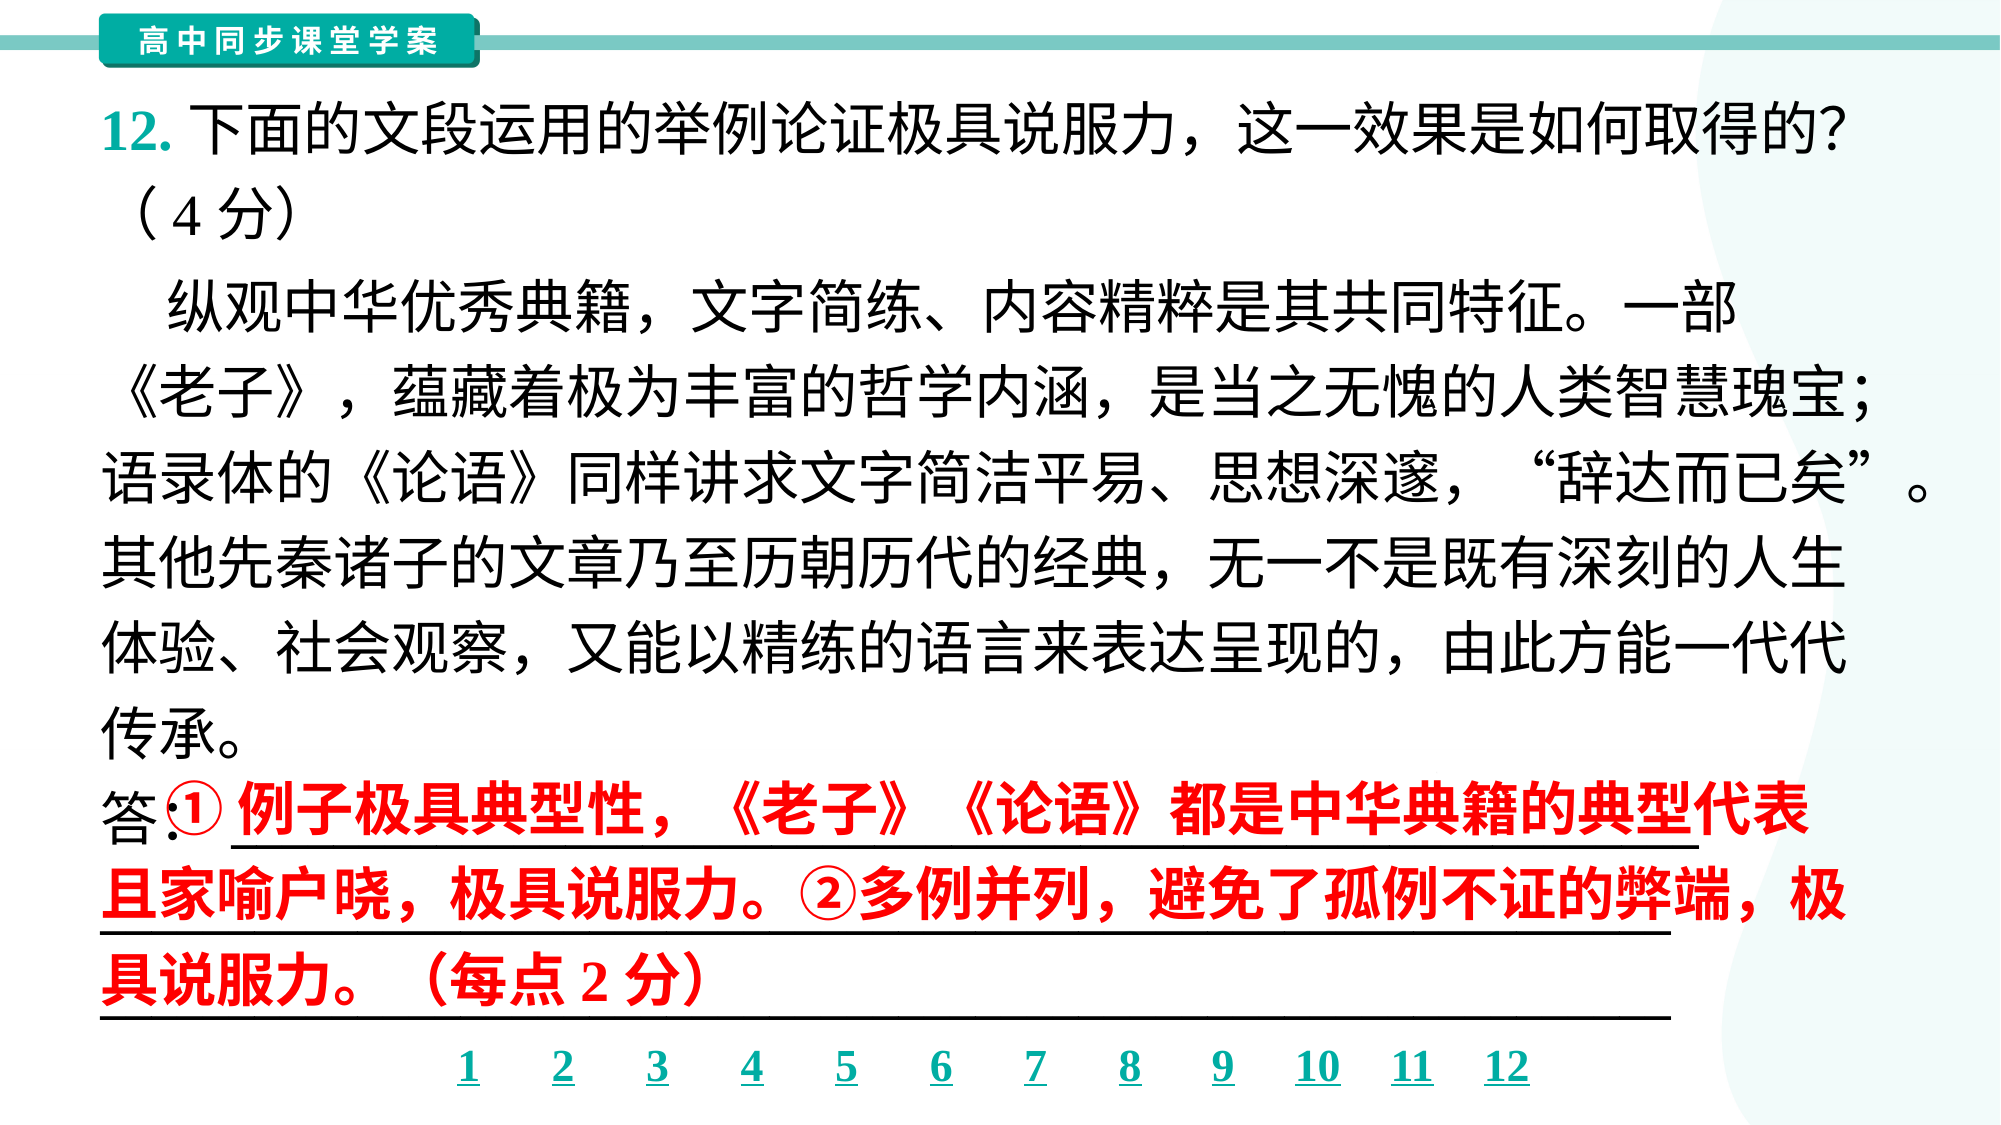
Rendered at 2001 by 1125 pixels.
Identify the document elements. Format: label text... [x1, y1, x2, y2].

text_box 纵观中华优秀典籍，文字简练、内容精粹是其共同特征。一部 《老子》，蕴藏着极为丰富的哲学内涵，是当之无愧的人类智慧瑰宝； 语录体的《论语》同样讲求文字简洁平易、思想深邃，“辞达而已矣”。 其他先秦诸子的文章乃至历朝历代的经典，无一不是既有深刻的人生 体验、社会观察，又能以精练的语言来表达呈现的，由此方能一代代 传承。 答：_________________________________________________________ _____________________________________________________________ _____________________________________________________________ [100, 254, 1899, 756]
text_box 12.下面的文段运用的举例论证极具说服力，这一效果是如何取得的？ （4分） [100, 76, 1899, 248]
text_box ①例子极具典型性，《老子》《论语》都是中华典籍的典型代表 且家喻户晓，极具说服力。②多例并列，避免了孤例不证的弊端，极 具说服力。（每点2分） [100, 756, 1899, 1013]
picture [0, 0, 2000, 1125]
text_box 纵观中华优秀典籍，文字简练、内容精粹是其共同特征。一部 《老子》，蕴藏着极为丰富的哲学内涵，是当之无愧的人类智慧瑰宝； 语录体的《论语》同样讲求文字简洁平易、思想深邃，“辞达而已矣”。 其他先秦诸子的文章乃至历朝历代的经典，无一不是既有深刻的人生 体验、社会观察，又能以精练的语言来表达呈现的，由此方能一代代 传承。 答：_________________________________________________________ _____________________________________________________________ _____________________________________________________________ [100, 1013, 1899, 1024]
